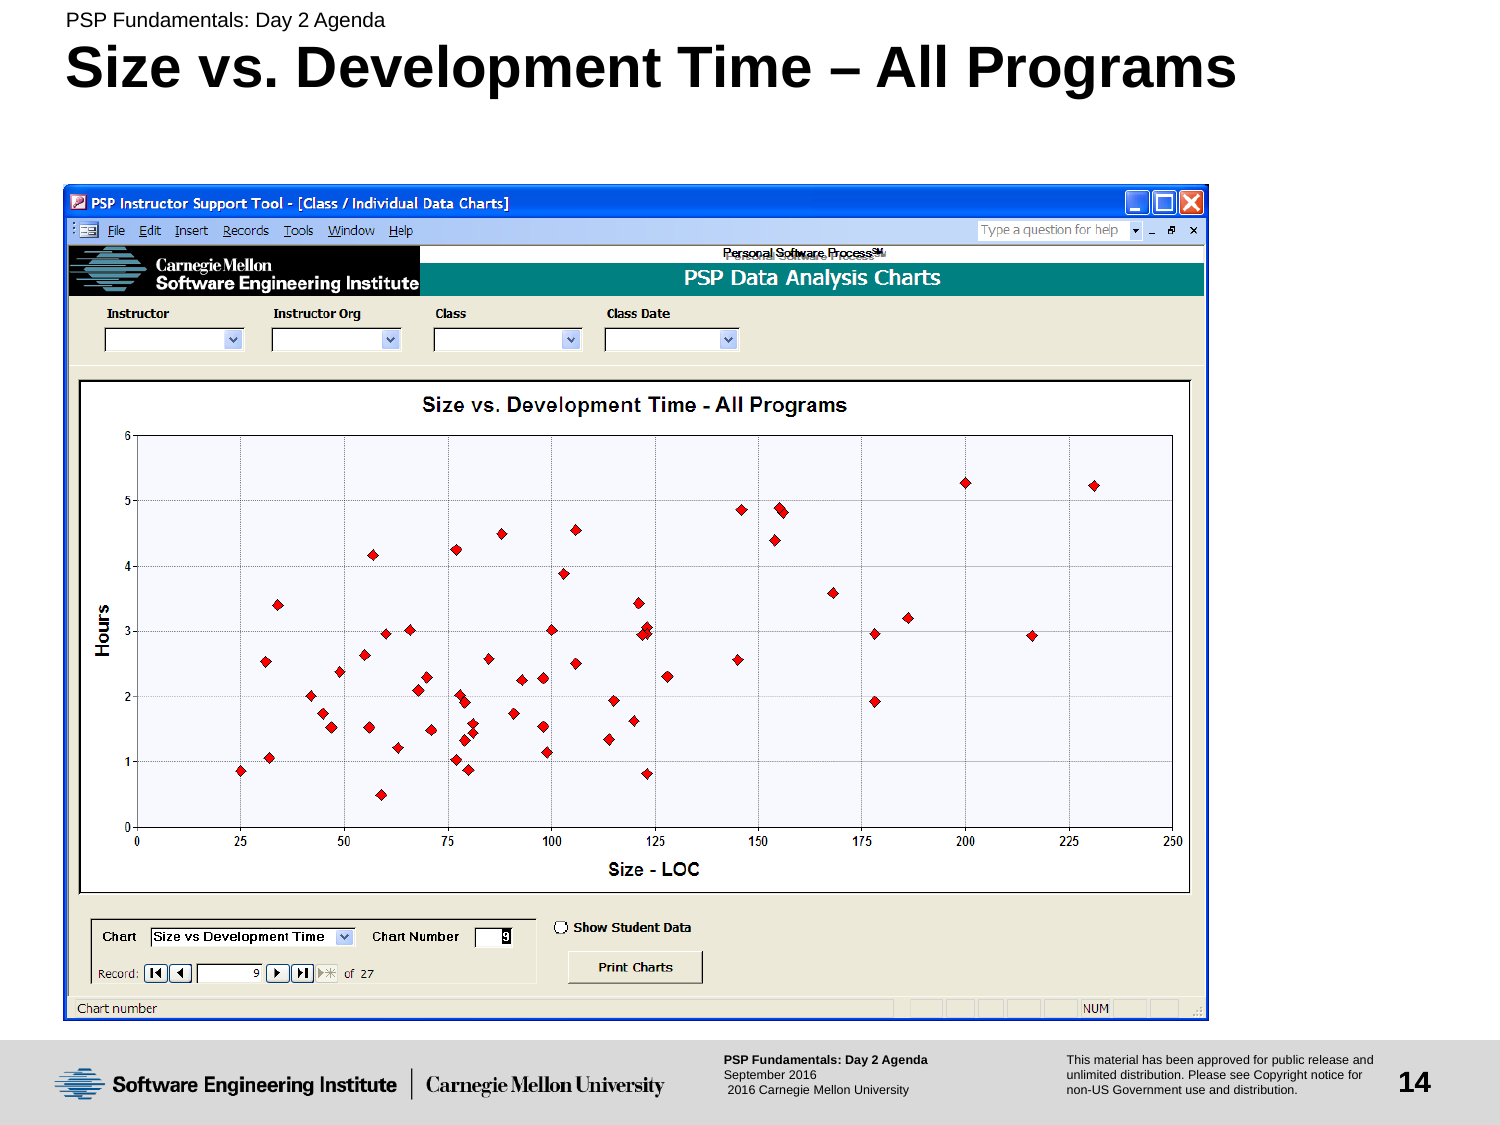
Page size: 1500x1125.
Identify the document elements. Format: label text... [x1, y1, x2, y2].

picture [46, 1061, 673, 1104]
picture [63, 184, 1209, 1021]
title Size vs. Development Time – All Programs [65, 37, 1430, 148]
